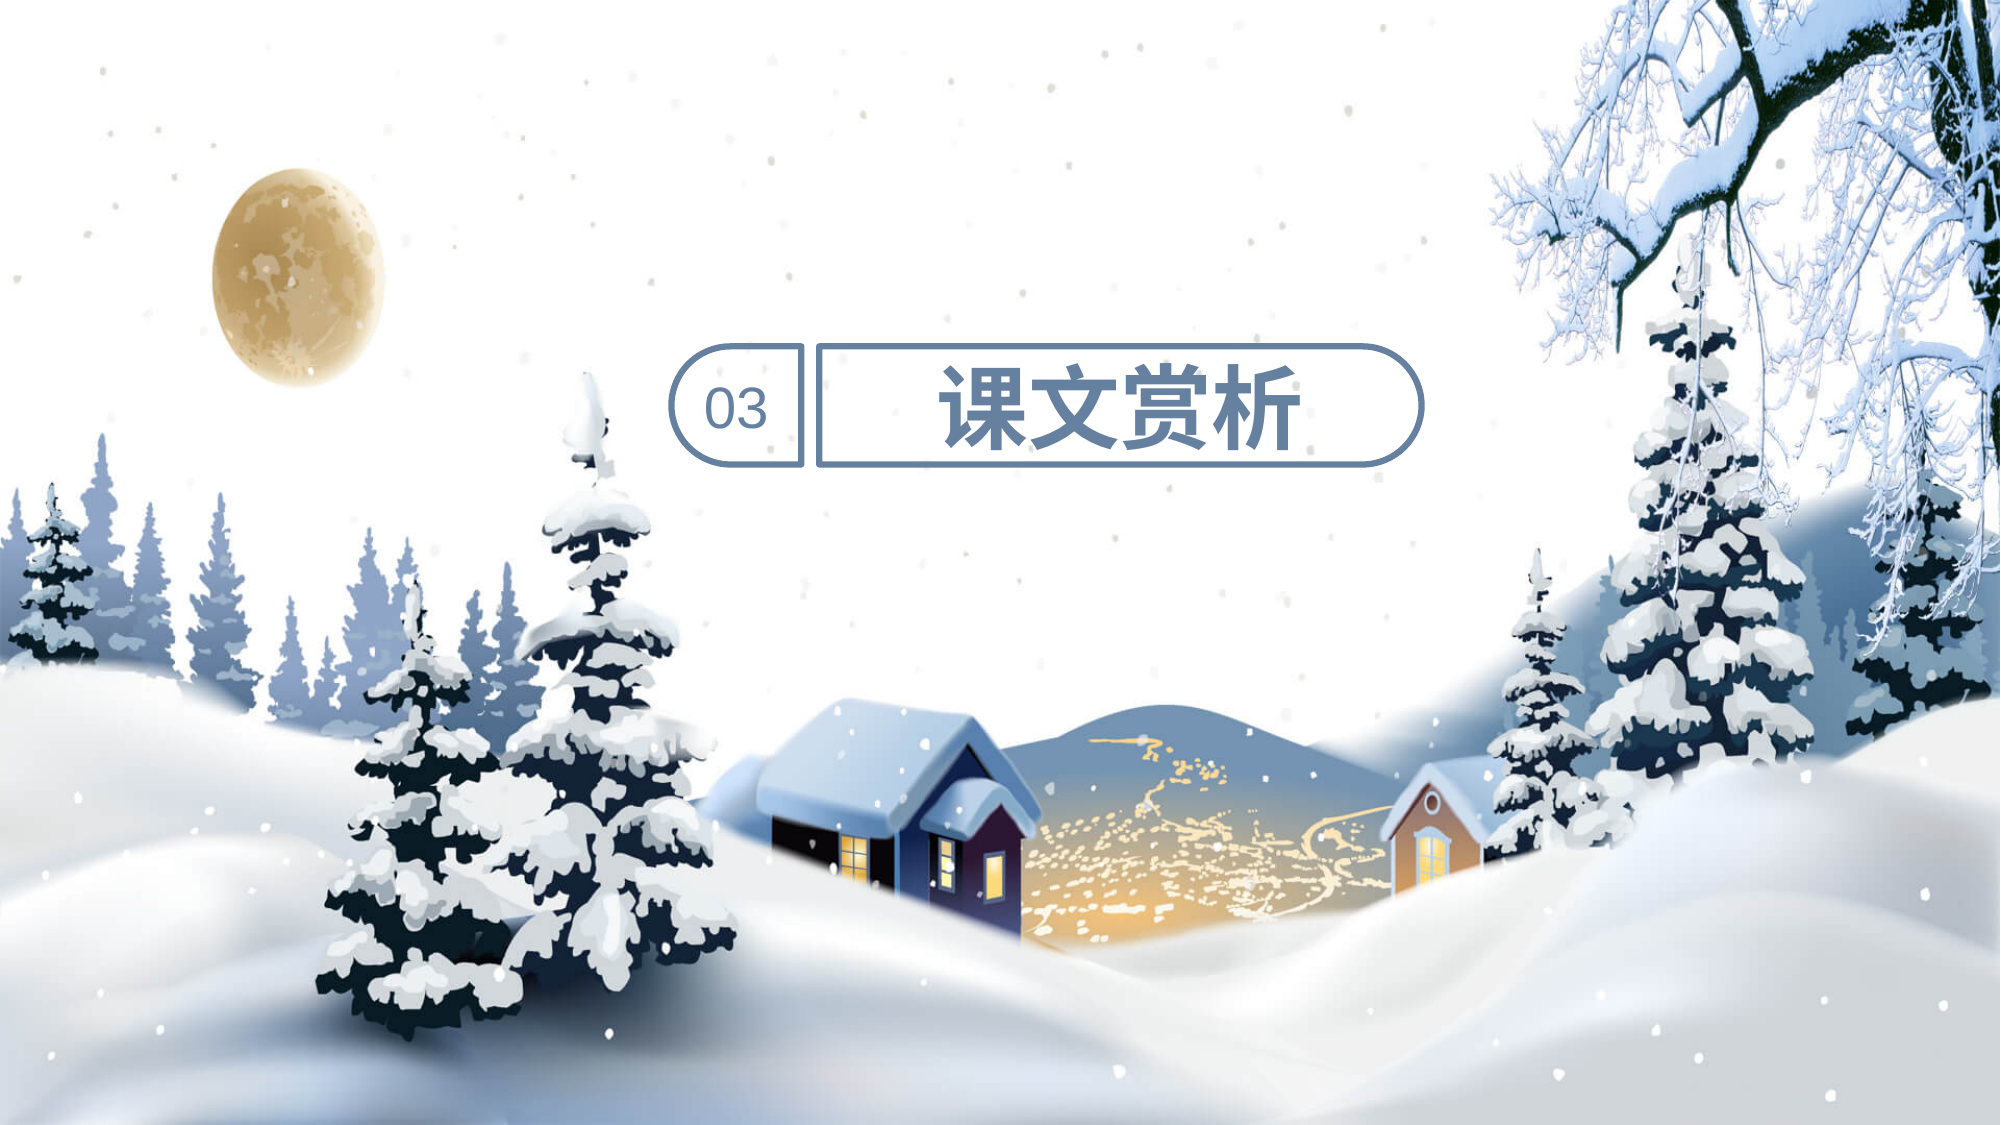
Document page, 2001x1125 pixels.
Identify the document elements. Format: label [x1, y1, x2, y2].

text_box [671, 346, 1422, 465]
picture [0, 0, 2000, 1125]
